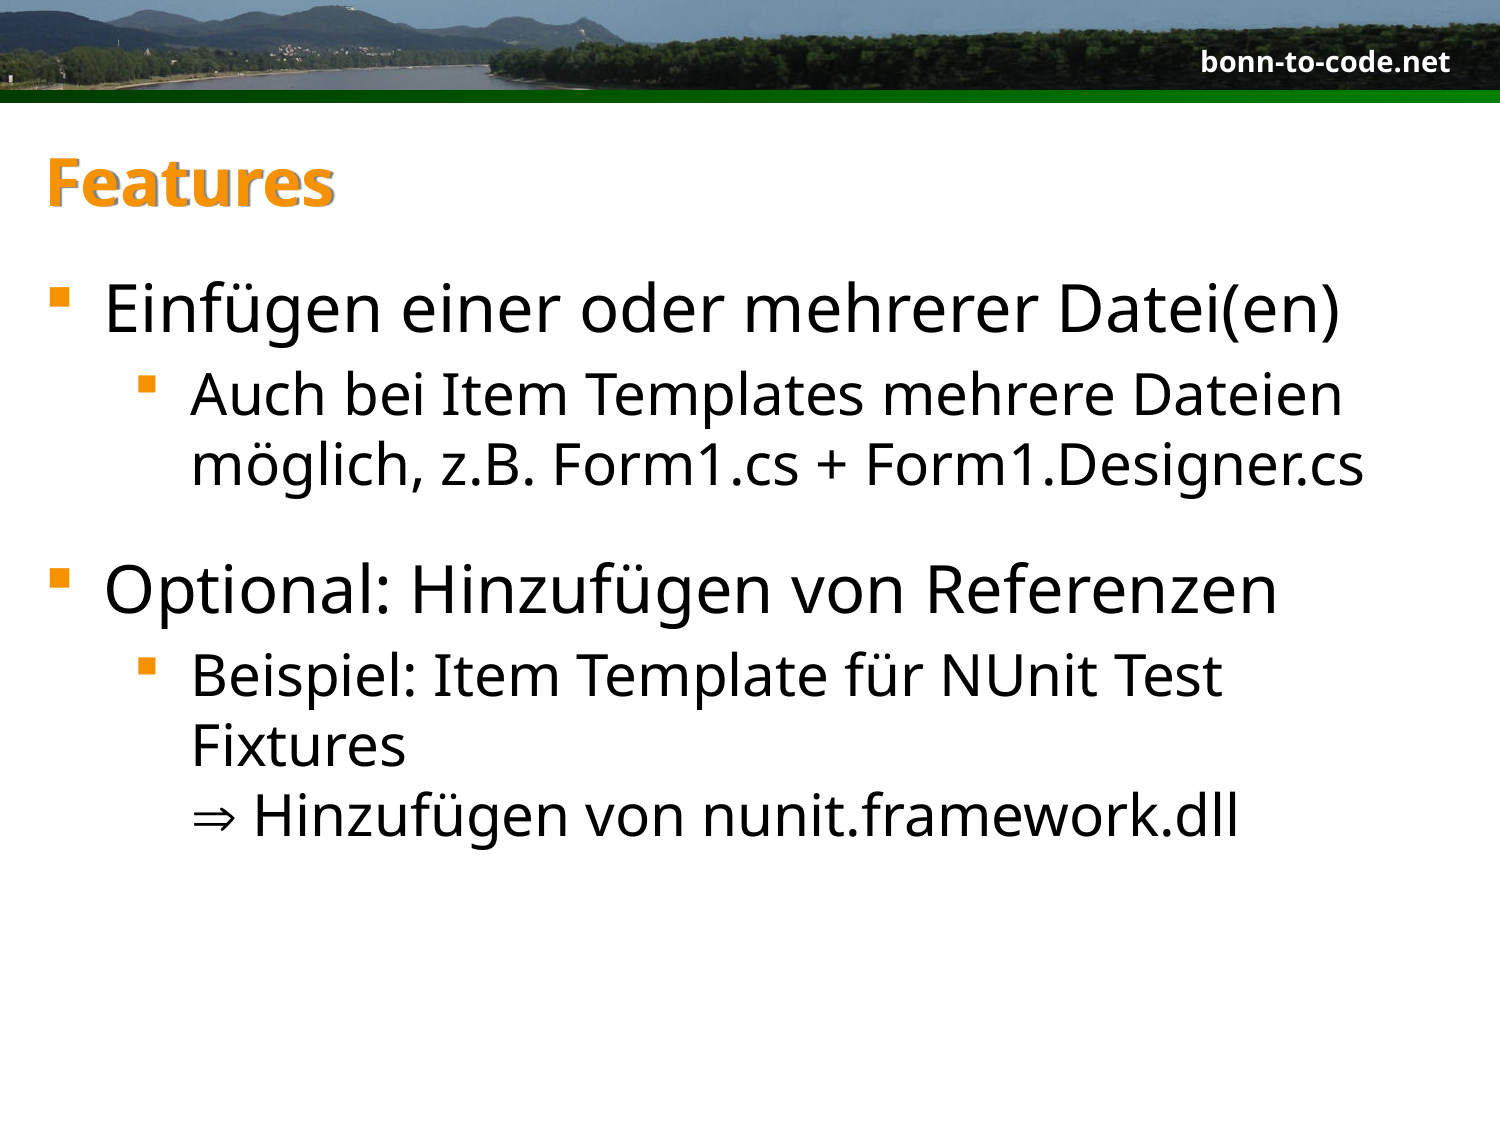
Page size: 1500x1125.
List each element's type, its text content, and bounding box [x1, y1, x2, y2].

title Features [29, 101, 1471, 257]
picture [0, 0, 1500, 90]
list Einfügen einer oder mehrerer Datei(en) Auch bei Item Templates mehrere Dateien möglich, z.B. Form1.cs + Form1.Designer.cs Optional: Hinzufügen von Referenzen Beispiel: Item Template für NUnit Test Fixtures  Hinzufügen von nunit.framework.dll [29, 257, 1471, 1114]
